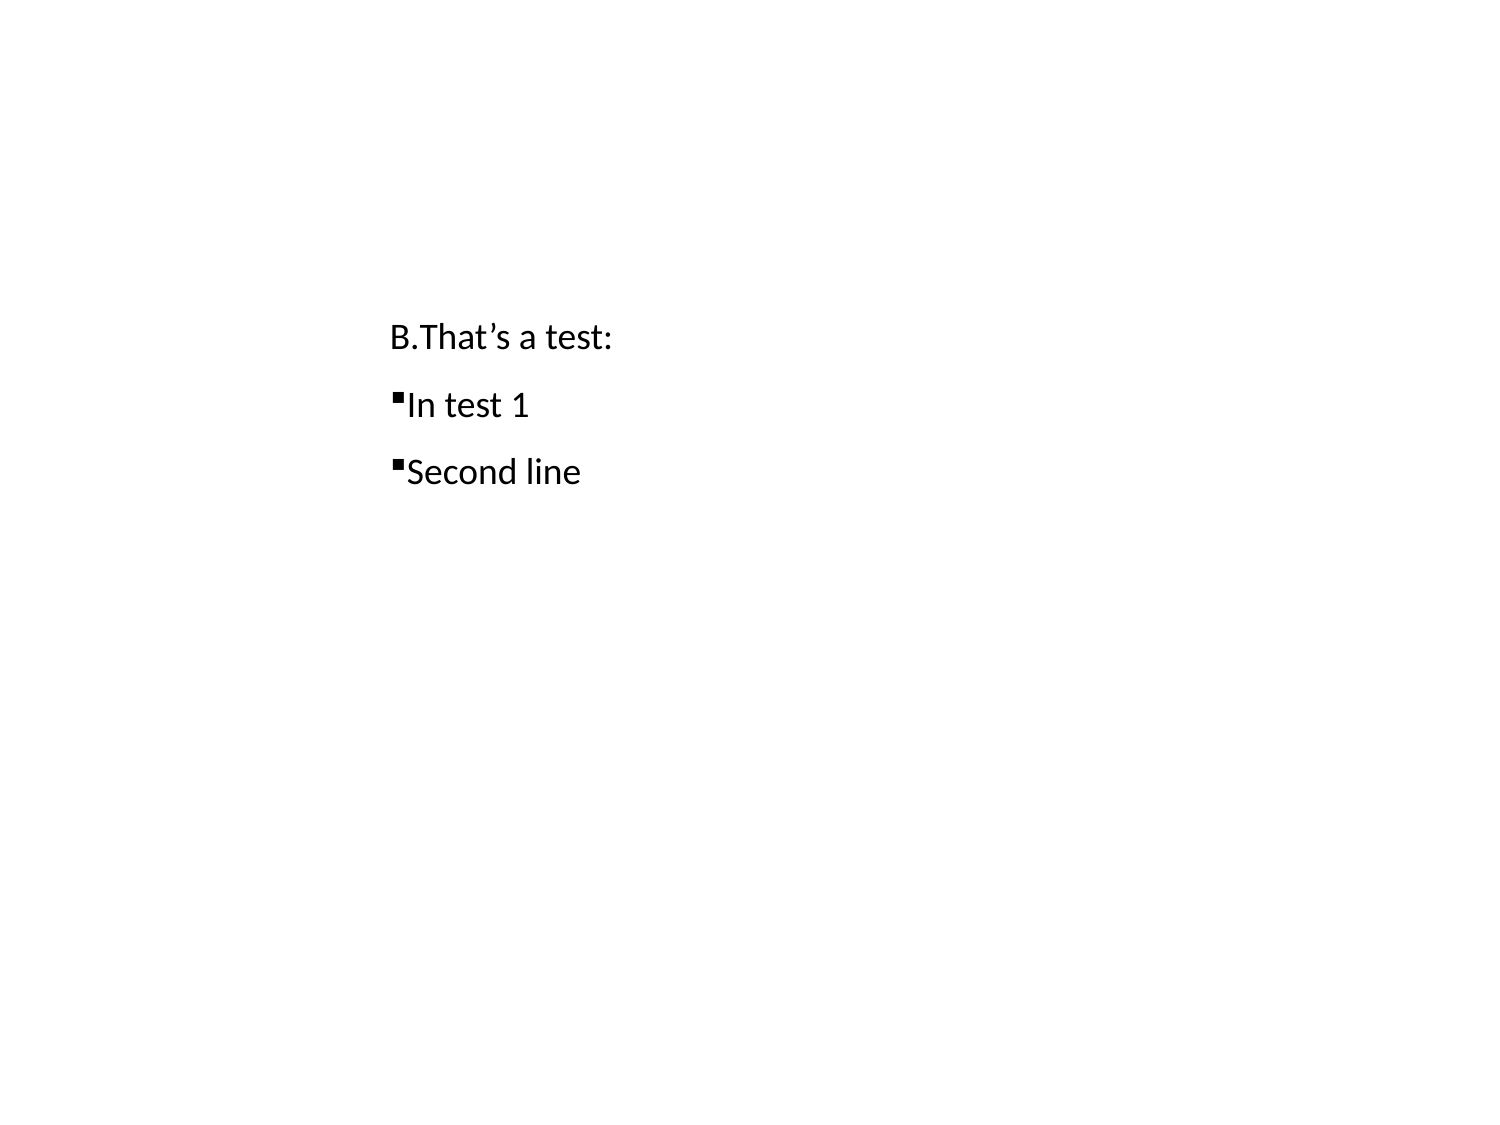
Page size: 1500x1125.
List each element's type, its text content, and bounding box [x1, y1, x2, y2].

text_box That’s a test: In test 1 Second line [374, 282, 1125, 500]
